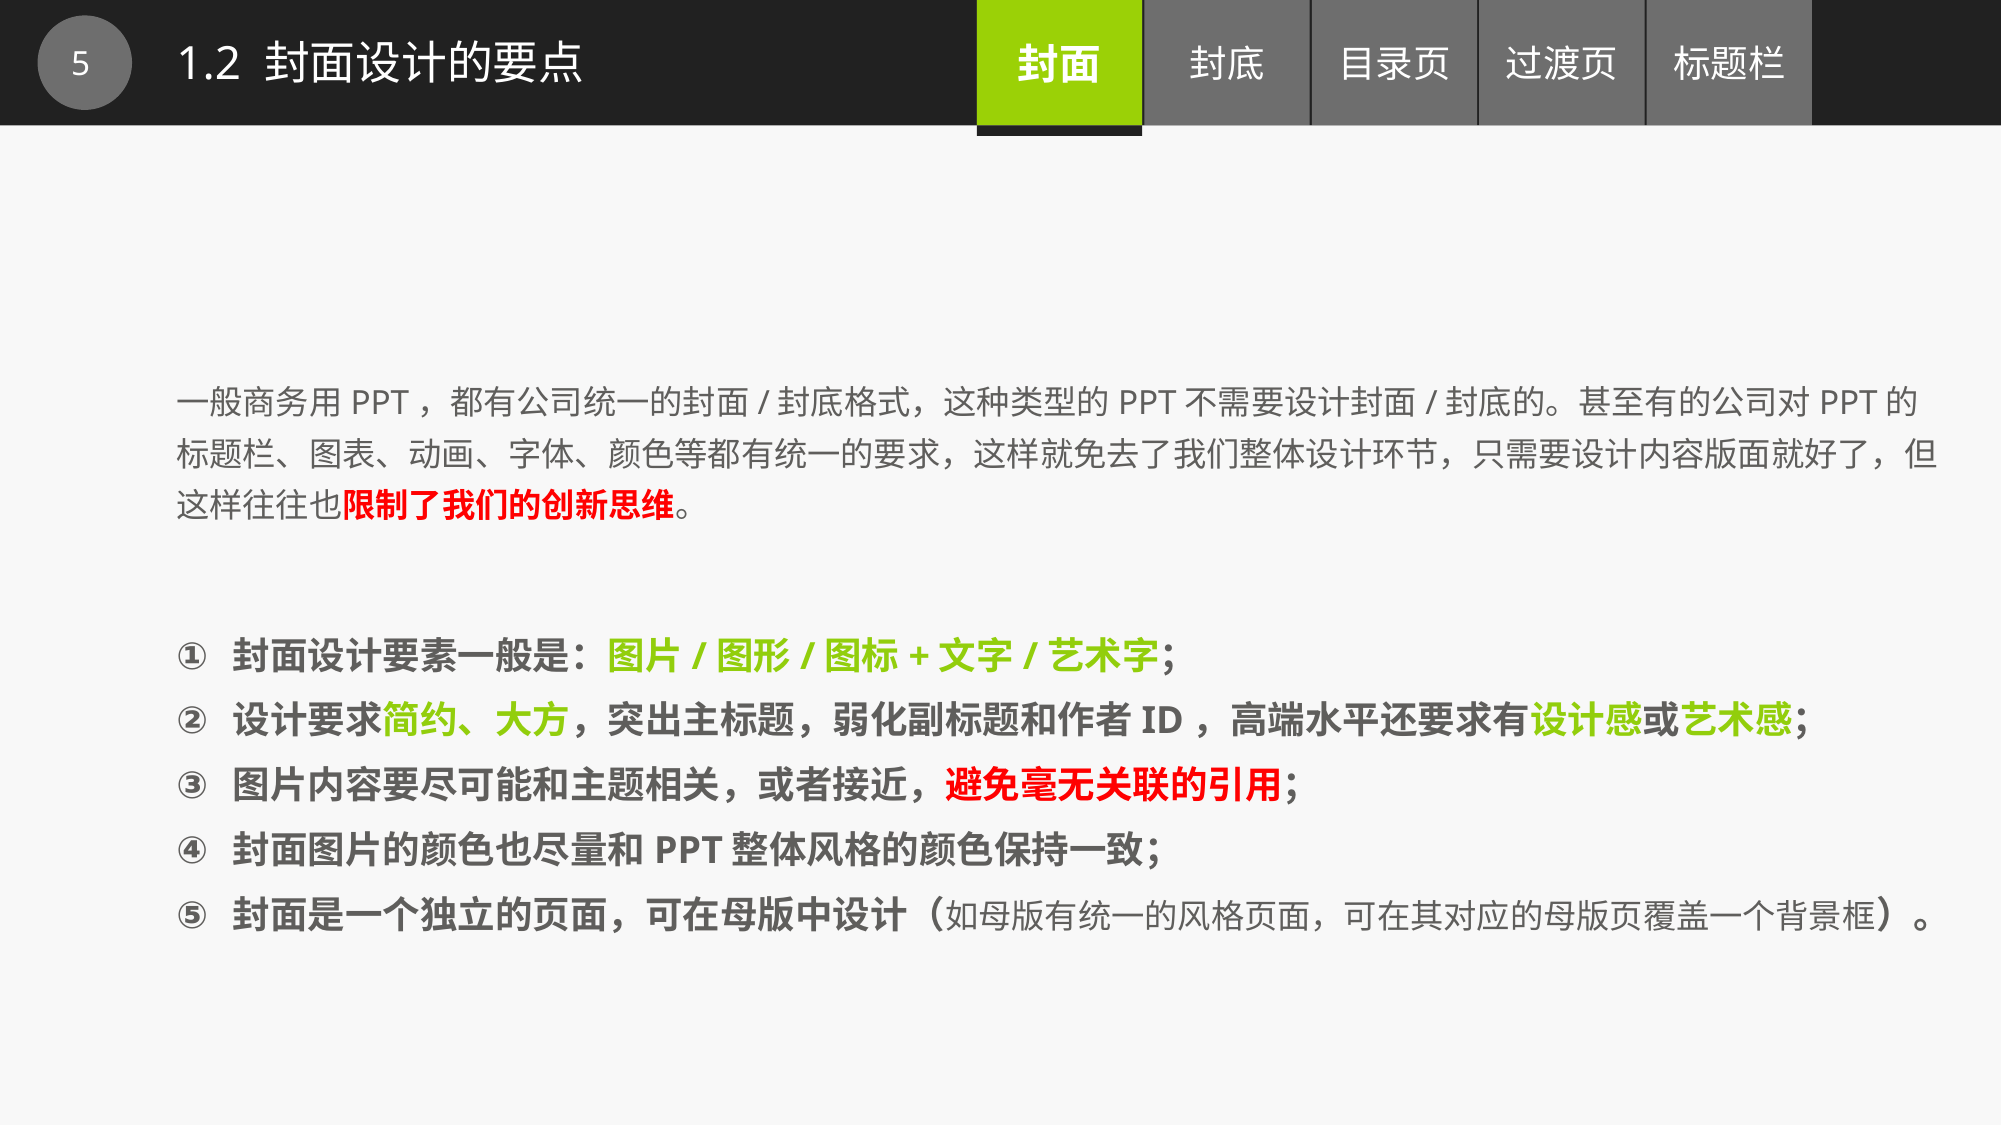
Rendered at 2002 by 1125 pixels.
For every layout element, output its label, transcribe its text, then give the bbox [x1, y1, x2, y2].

text_box 1.2 封面设计的要点 [161, 25, 977, 96]
text_box 封面设计要素一般是：图片/图形/图标+文字/艺术字； 设计要求简约、大方，突出主标题，弱化副标题和作者ID，高端水平还要求有设计感或艺术感； 图片内容要尽可能和主题相关，或者接近，避免毫无关联的引用； 封面图片的颜色也尽量和PPT整体风格的颜色保持一致； 封面是一个独立的页面，可在母版中设计（如母版有统一的风格页面，可在其对应的母版页覆盖一个背景框）。 [161, 610, 1964, 944]
text_box 一般商务用PPT，都有公司统一的封面/封底格式，这种类型的PPT不需要设计封面/封底的。甚至有的公司对PPT的标题栏、图表、动画、字体、颜色等都有统一的要求，这样就免去了我们整体设计环节，只需要设计内容版面就好了，但这样往往也限制了我们的创新思维。 [161, 361, 1964, 532]
